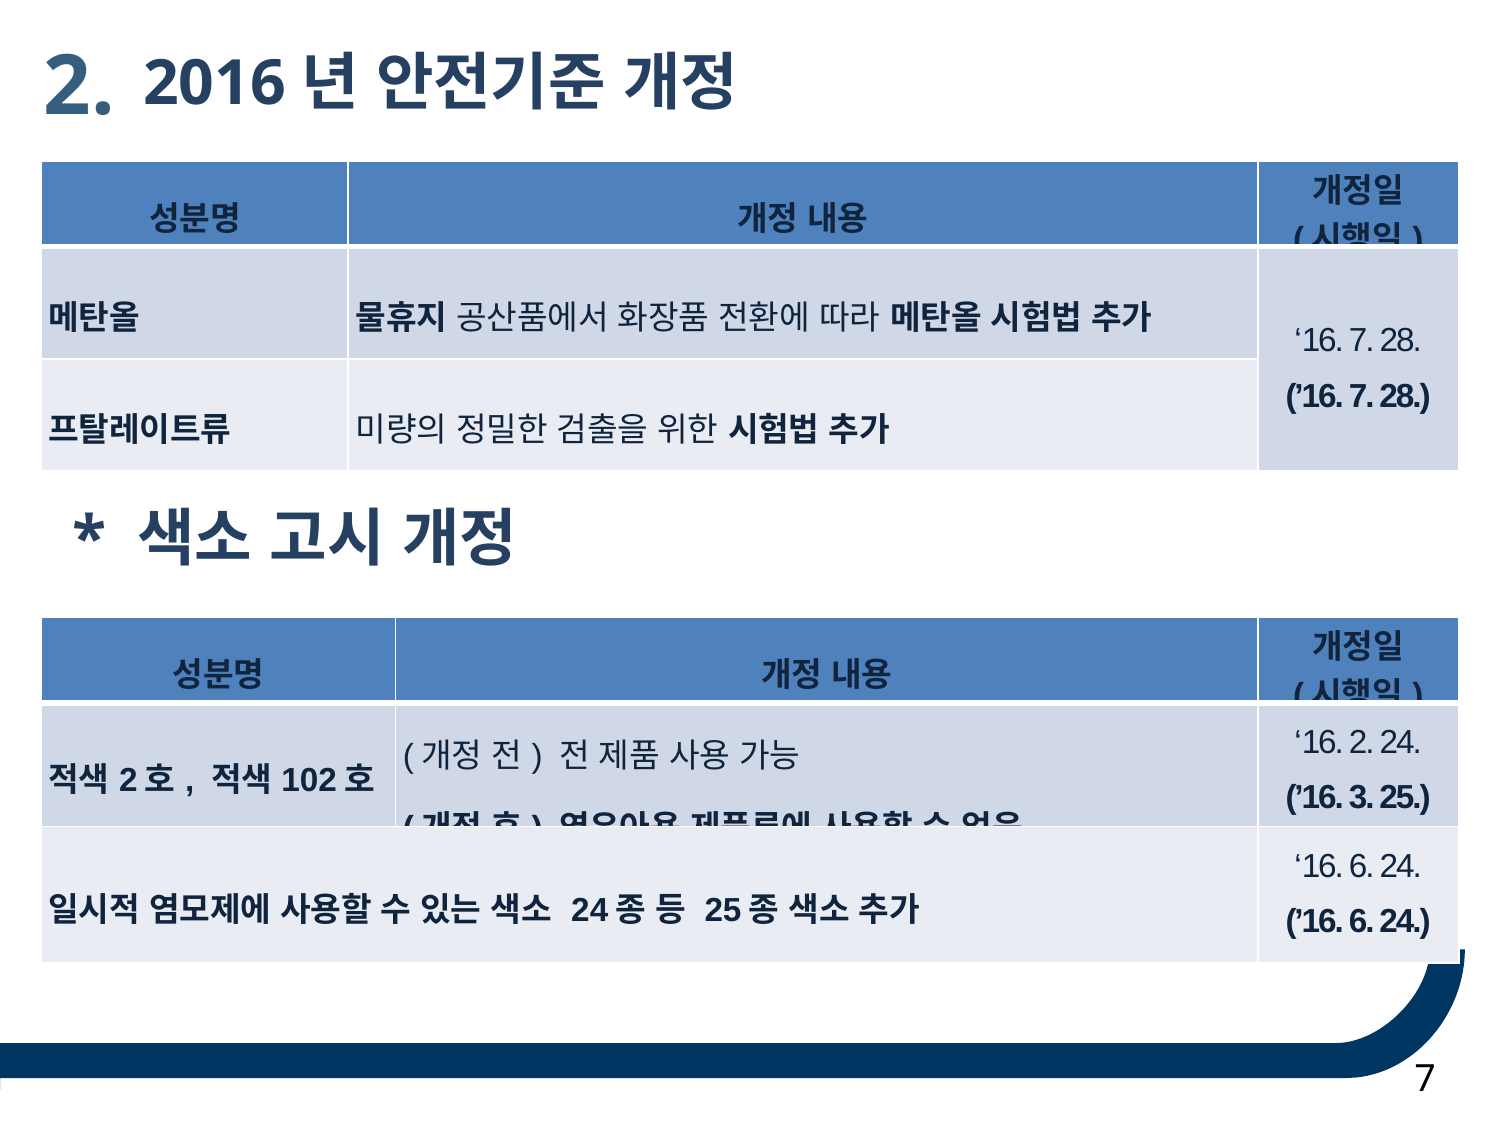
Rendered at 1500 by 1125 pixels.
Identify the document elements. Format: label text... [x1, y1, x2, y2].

table_cell 물휴지 공산품에서 화장품 전환에 따라 메탄올 시험법 추가 [349, 249, 1257, 358]
table_cell (개정 전) 전 제품 사용 가능 (개정 후) 영유아용 제품류에 사용할 수 없음 [396, 706, 1257, 826]
text_box [0, 0, 1500, 75]
text_box 7 [1399, 1046, 1477, 1107]
text_box 2. [7, 23, 172, 139]
table_cell 적색2호, 적색102호 [42, 706, 395, 826]
table_header 개정일 (시행일) [1259, 162, 1458, 244]
table_cell ‘16. 2. 24. (’16. 3. 25.) [1259, 706, 1458, 826]
table_header 개정 내용 [349, 162, 1257, 244]
table_header 성분명 [42, 618, 395, 700]
table_cell 일시적 염모제에 사용할 수 있는 색소 24종 등 25종 색소 추가 [42, 827, 1257, 962]
table_header 개정일 (시행일) [1259, 618, 1458, 700]
table_header 개정 내용 [396, 618, 1257, 700]
text_box * 색소 고시 개정 [41, 532, 1093, 581]
table_header 성분명 [42, 162, 347, 244]
table_cell 메탄올 [42, 249, 347, 358]
text_box 2016년 안전기준 개정 [172, 75, 1164, 125]
text_box [0, 456, 1500, 532]
table_cell 미량의 정밀한 검출을 위한 시험법 추가 [349, 360, 1257, 456]
table_cell ‘16. 6. 24. (’16. 6. 24.) [1259, 827, 1458, 962]
table_cell 프탈레이트류 [42, 360, 347, 456]
table_cell ‘16. 7. 28. (’16. 7. 28.) [1259, 249, 1458, 456]
